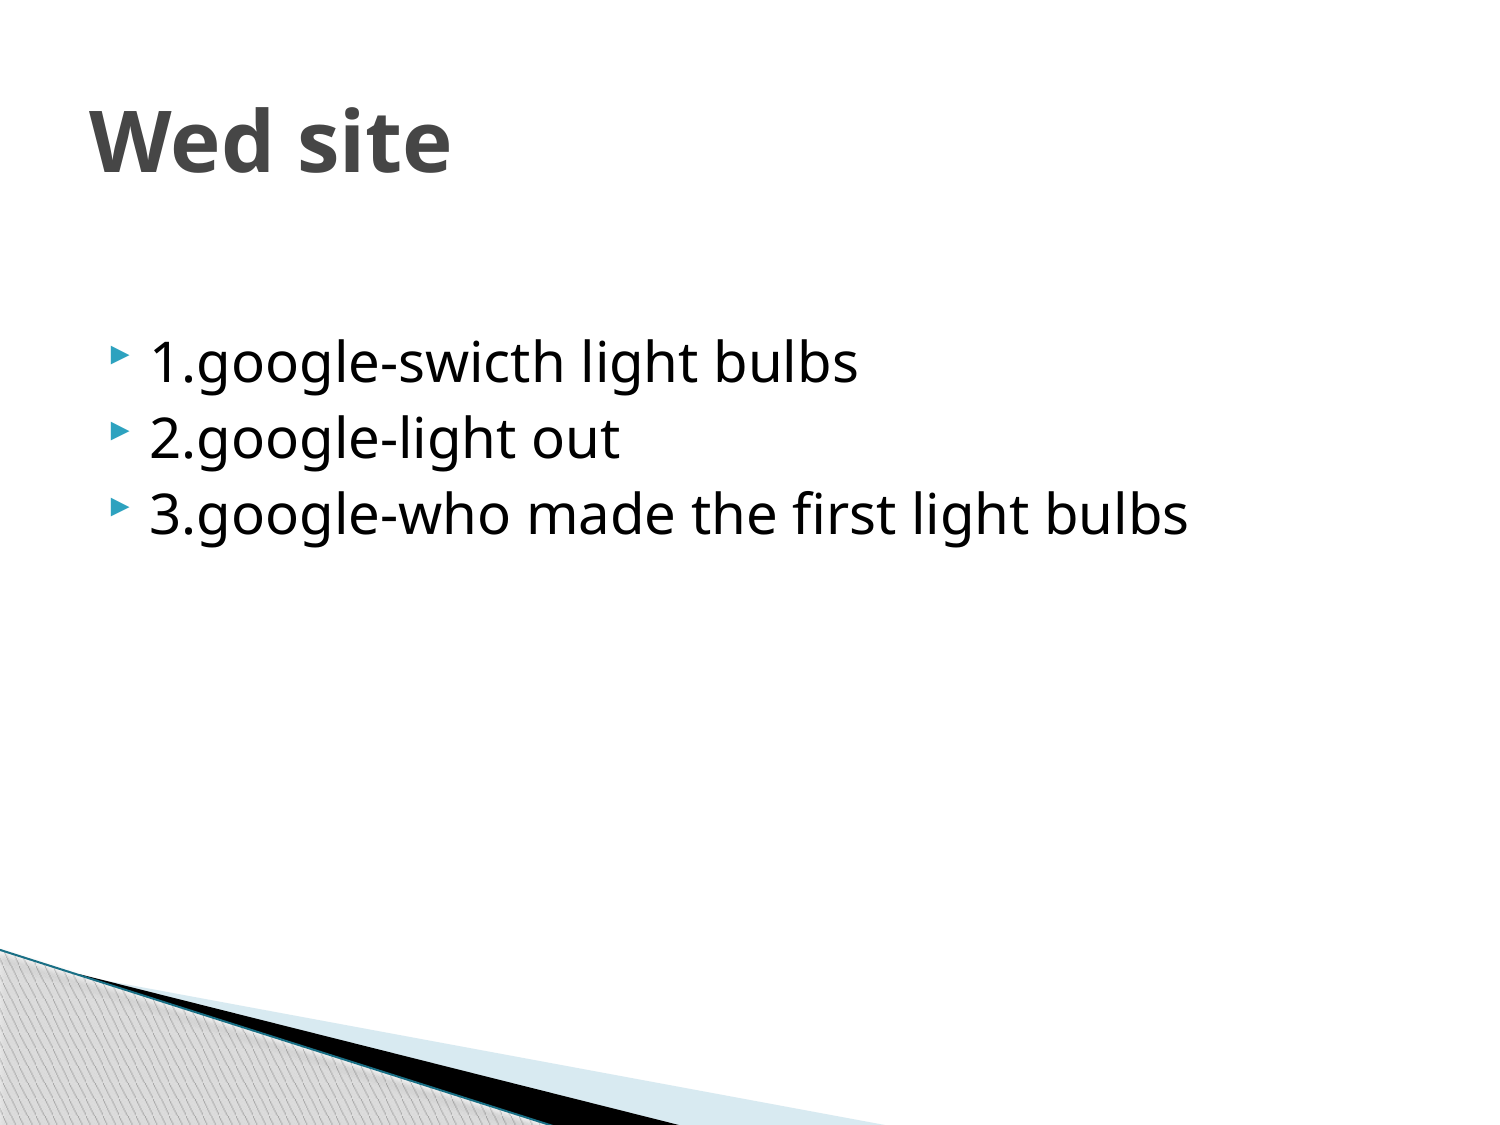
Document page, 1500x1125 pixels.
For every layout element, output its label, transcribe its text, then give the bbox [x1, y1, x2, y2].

title Wed site [75, 45, 1425, 233]
list 1.google-swicth light bulbs 2.google-light out 3.google-who made the first light bulbs [75, 243, 1425, 986]
